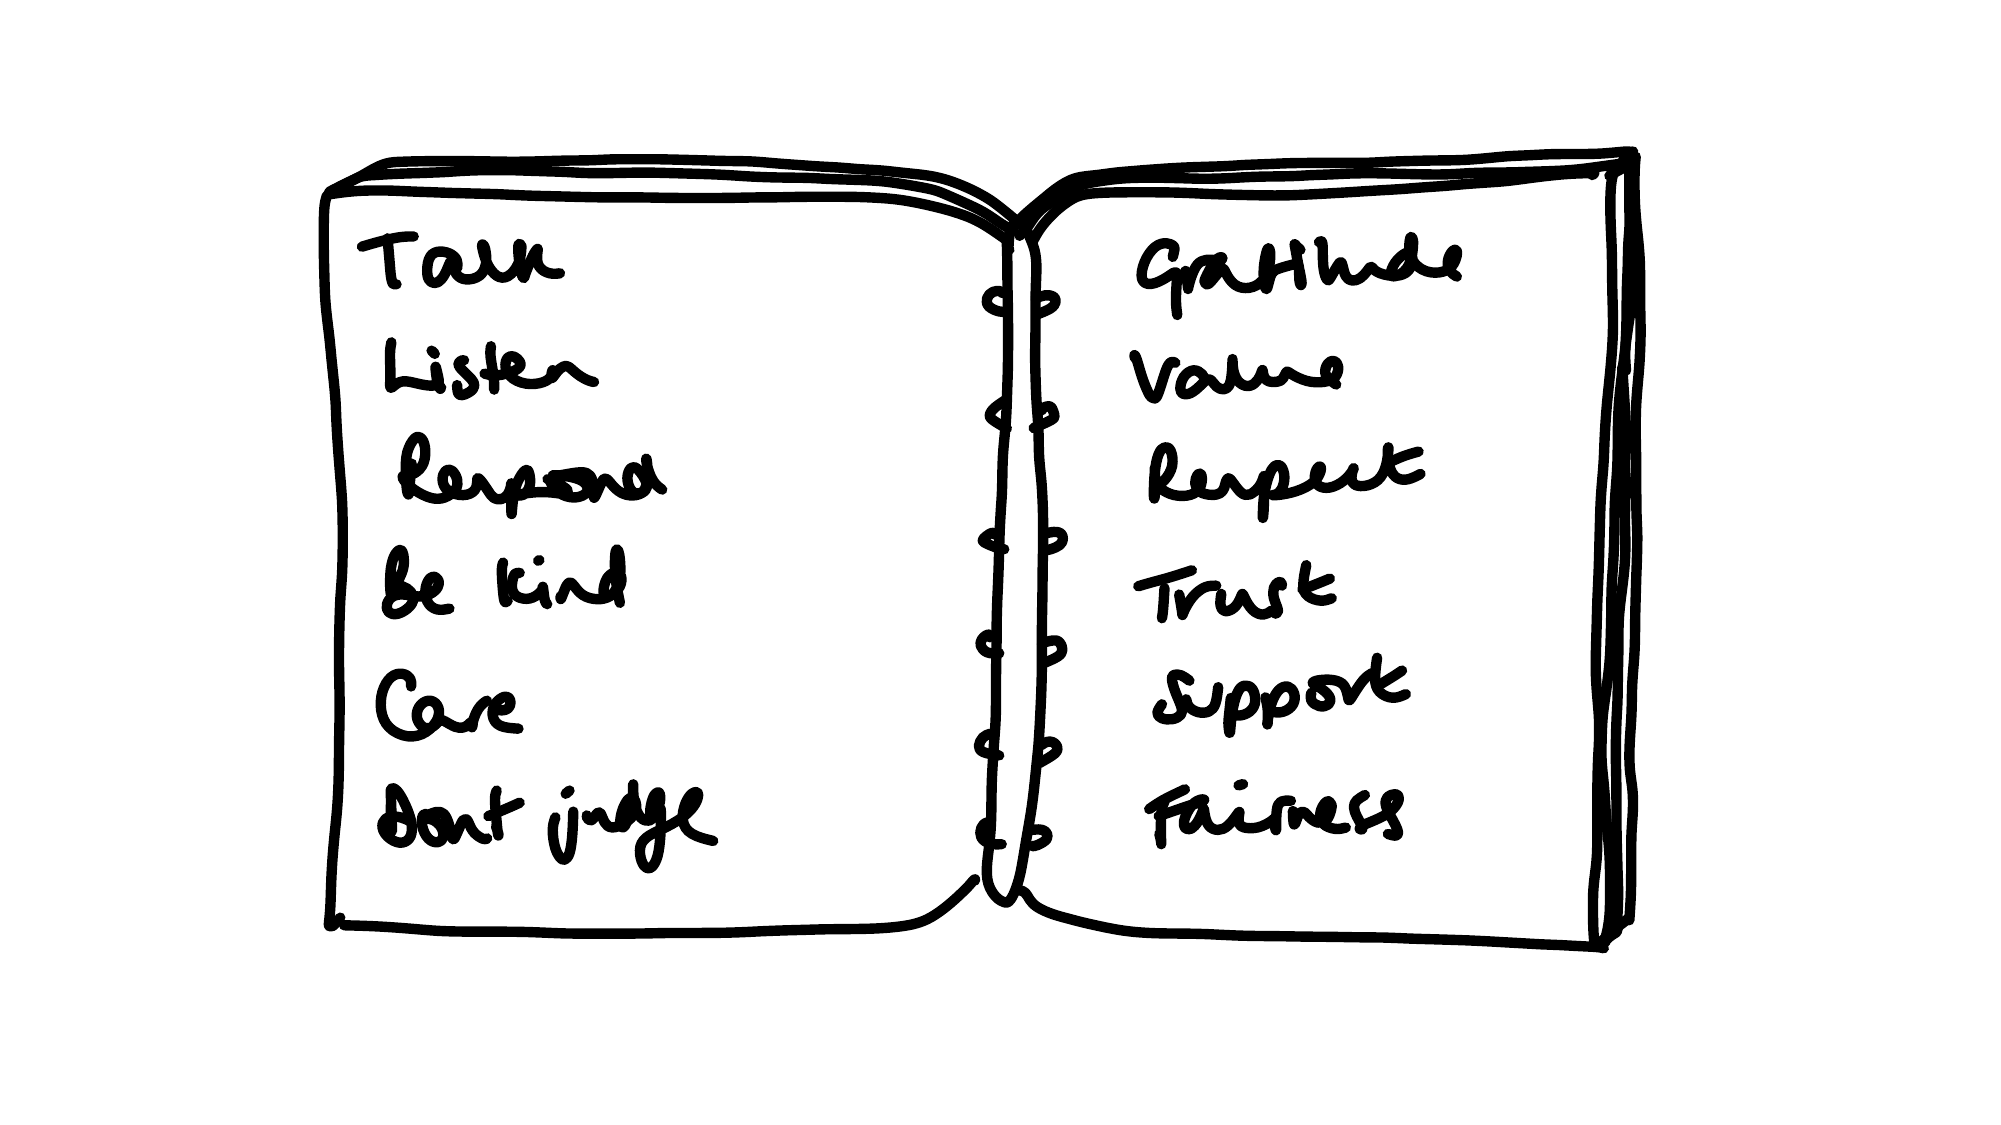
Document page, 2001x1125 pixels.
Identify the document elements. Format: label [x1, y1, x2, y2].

text_box [323, 151, 1641, 949]
